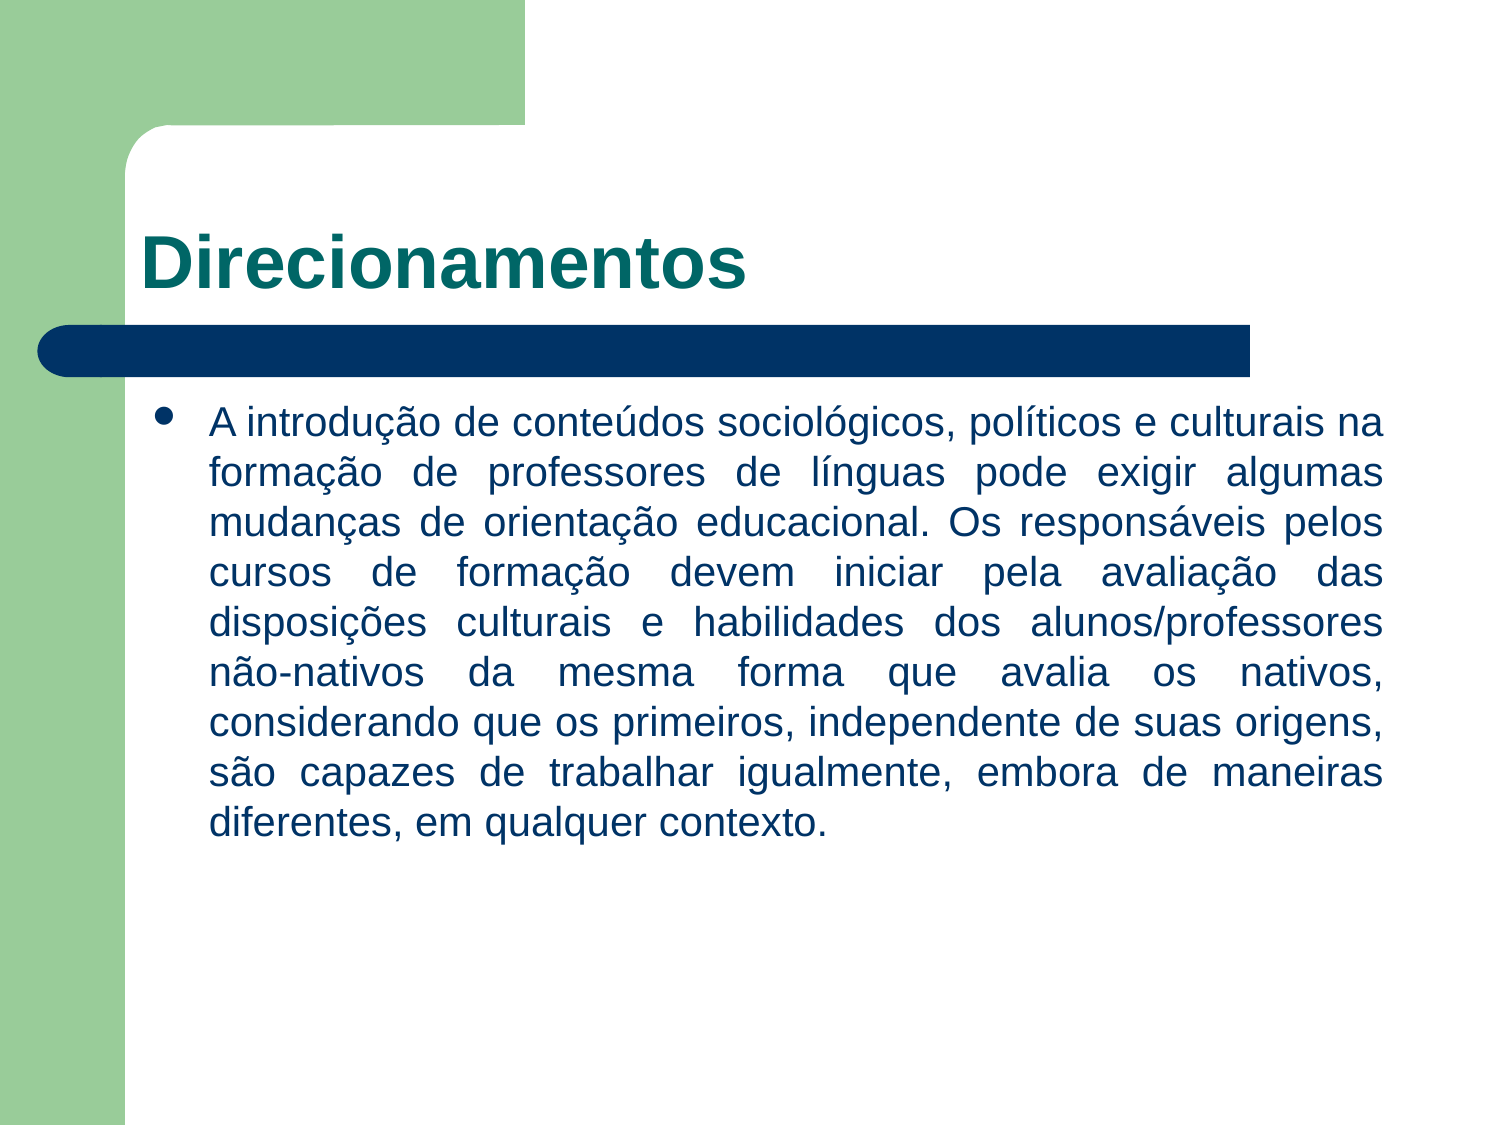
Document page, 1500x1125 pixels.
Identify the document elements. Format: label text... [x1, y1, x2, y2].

title Direcionamentos [124, 124, 1426, 313]
list A introdução de conteúdos sociológicos, políticos e culturais na formação de professores de línguas pode exigir algumas mudanças de orientação educacional. Os responsáveis pelos cursos de formação devem iniciar pela avaliação das disposições culturais e habilidades dos alunos/professores não-nativos da mesma forma que avalia os nativos, considerando que os primeiros, independente de suas origens, são capazes de trabalhar igualmente, embora de maneiras diferentes, em qualquer contexto. [137, 387, 1400, 999]
